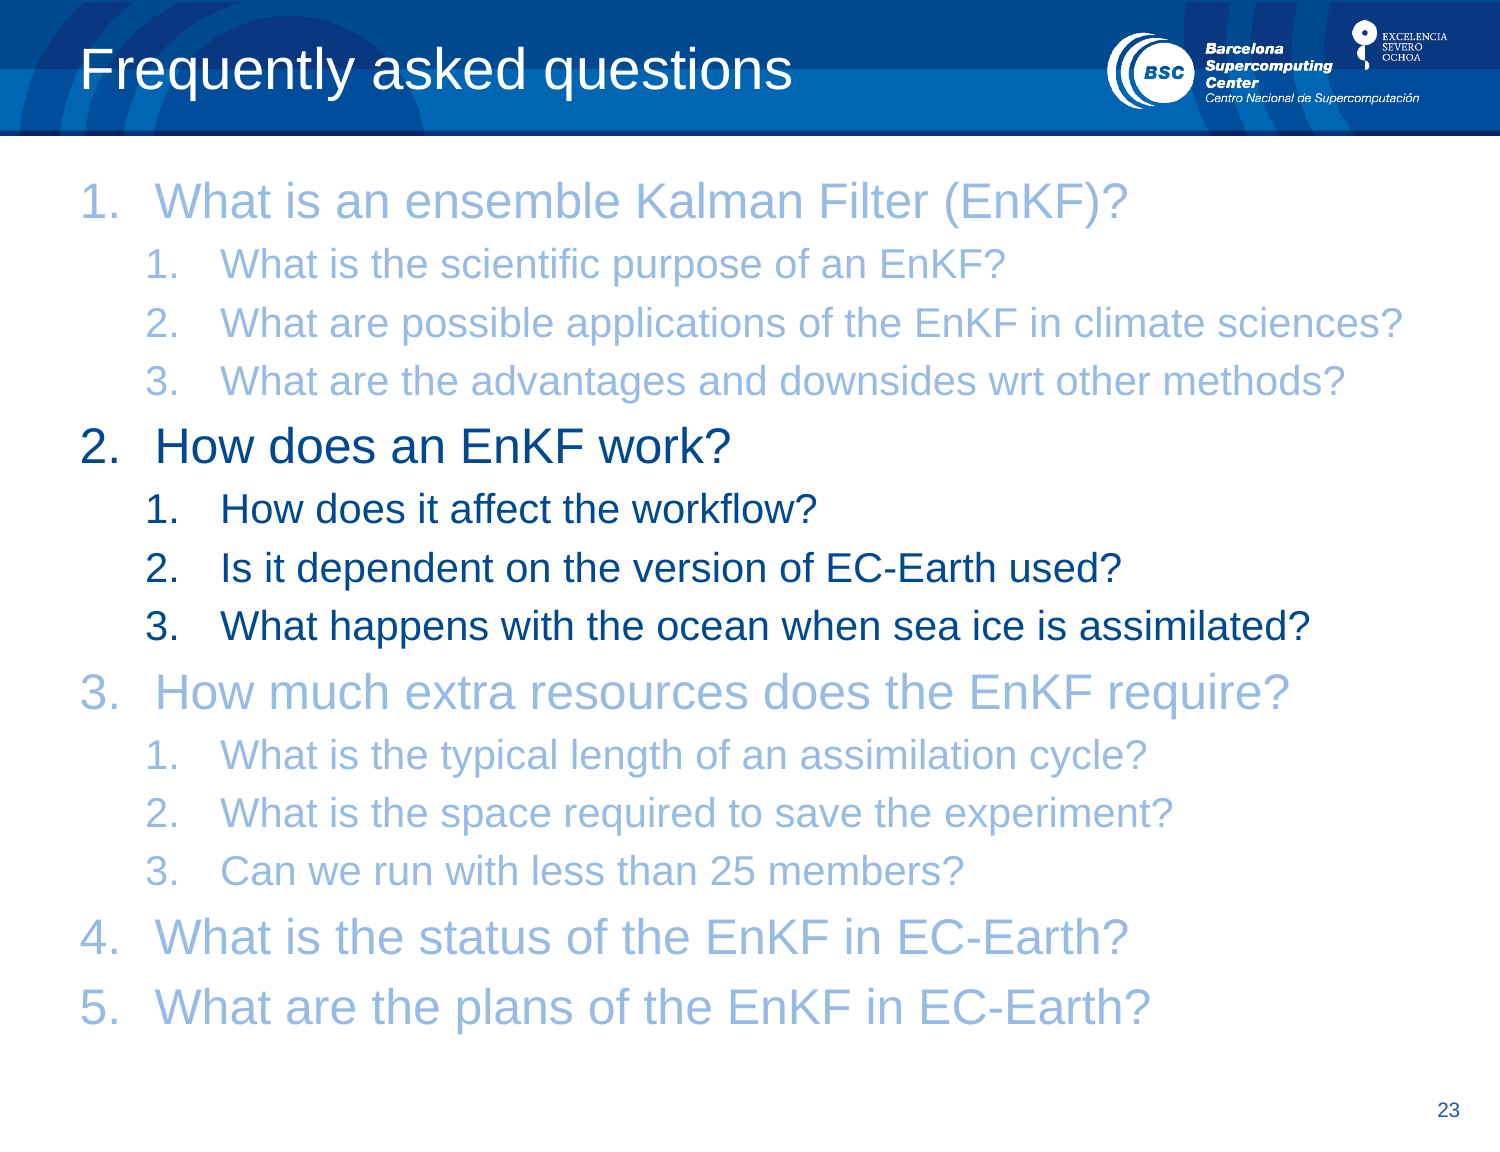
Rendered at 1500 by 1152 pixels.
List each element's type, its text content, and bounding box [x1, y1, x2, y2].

list What is an ensemble Kalman Filter (EnKF)? What is the scientific purpose of an EnKF? What are possible applications of the EnKF in climate sciences? What are the advantages and downsides wrt other methods? How does an EnKF work? How does it affect the workflow? Is it dependent on the version of EC-Earth used? What happens with the ocean when sea ice is assimilated? How much extra resources does the EnKF require? What is the typical length of an assimilation cycle? What is the space required to save the experiment? Can we run with less than 25 members? What is the status of the EnKF in EC-Earth? What are the plans of the EnKF in EC-Earth? [64, 161, 1432, 1068]
picture [0, 0, 1500, 136]
title Frequently asked questions [65, 23, 1081, 138]
